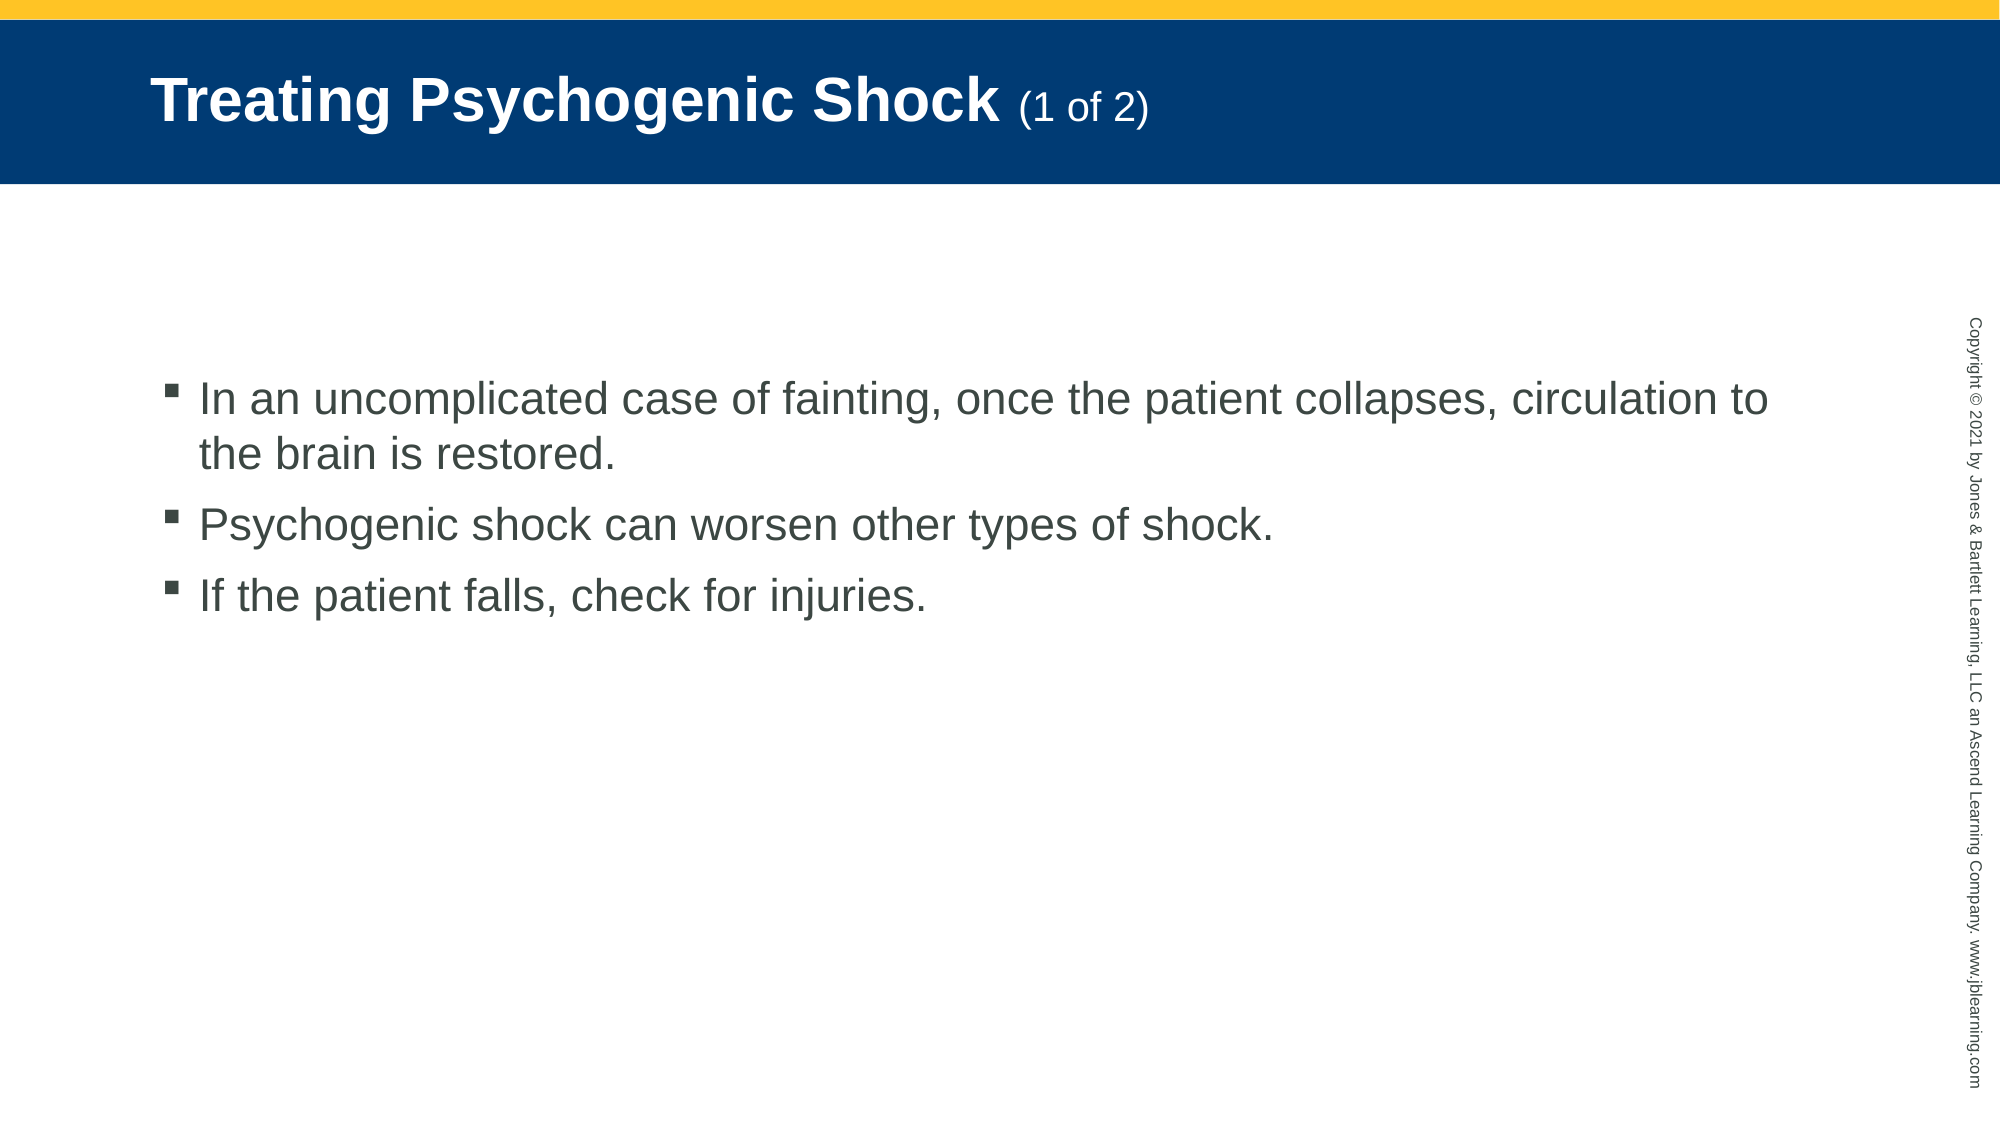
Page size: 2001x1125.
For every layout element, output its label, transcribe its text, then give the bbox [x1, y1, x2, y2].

list In an uncomplicated case of fainting, once the patient collapses, circulation to the brain is restored. Psychogenic shock can worsen other types of shock. If the patient falls, check for injuries. [146, 361, 1859, 1016]
title Treating Psychogenic Shock (1 of 2) [0, 19, 2000, 185]
